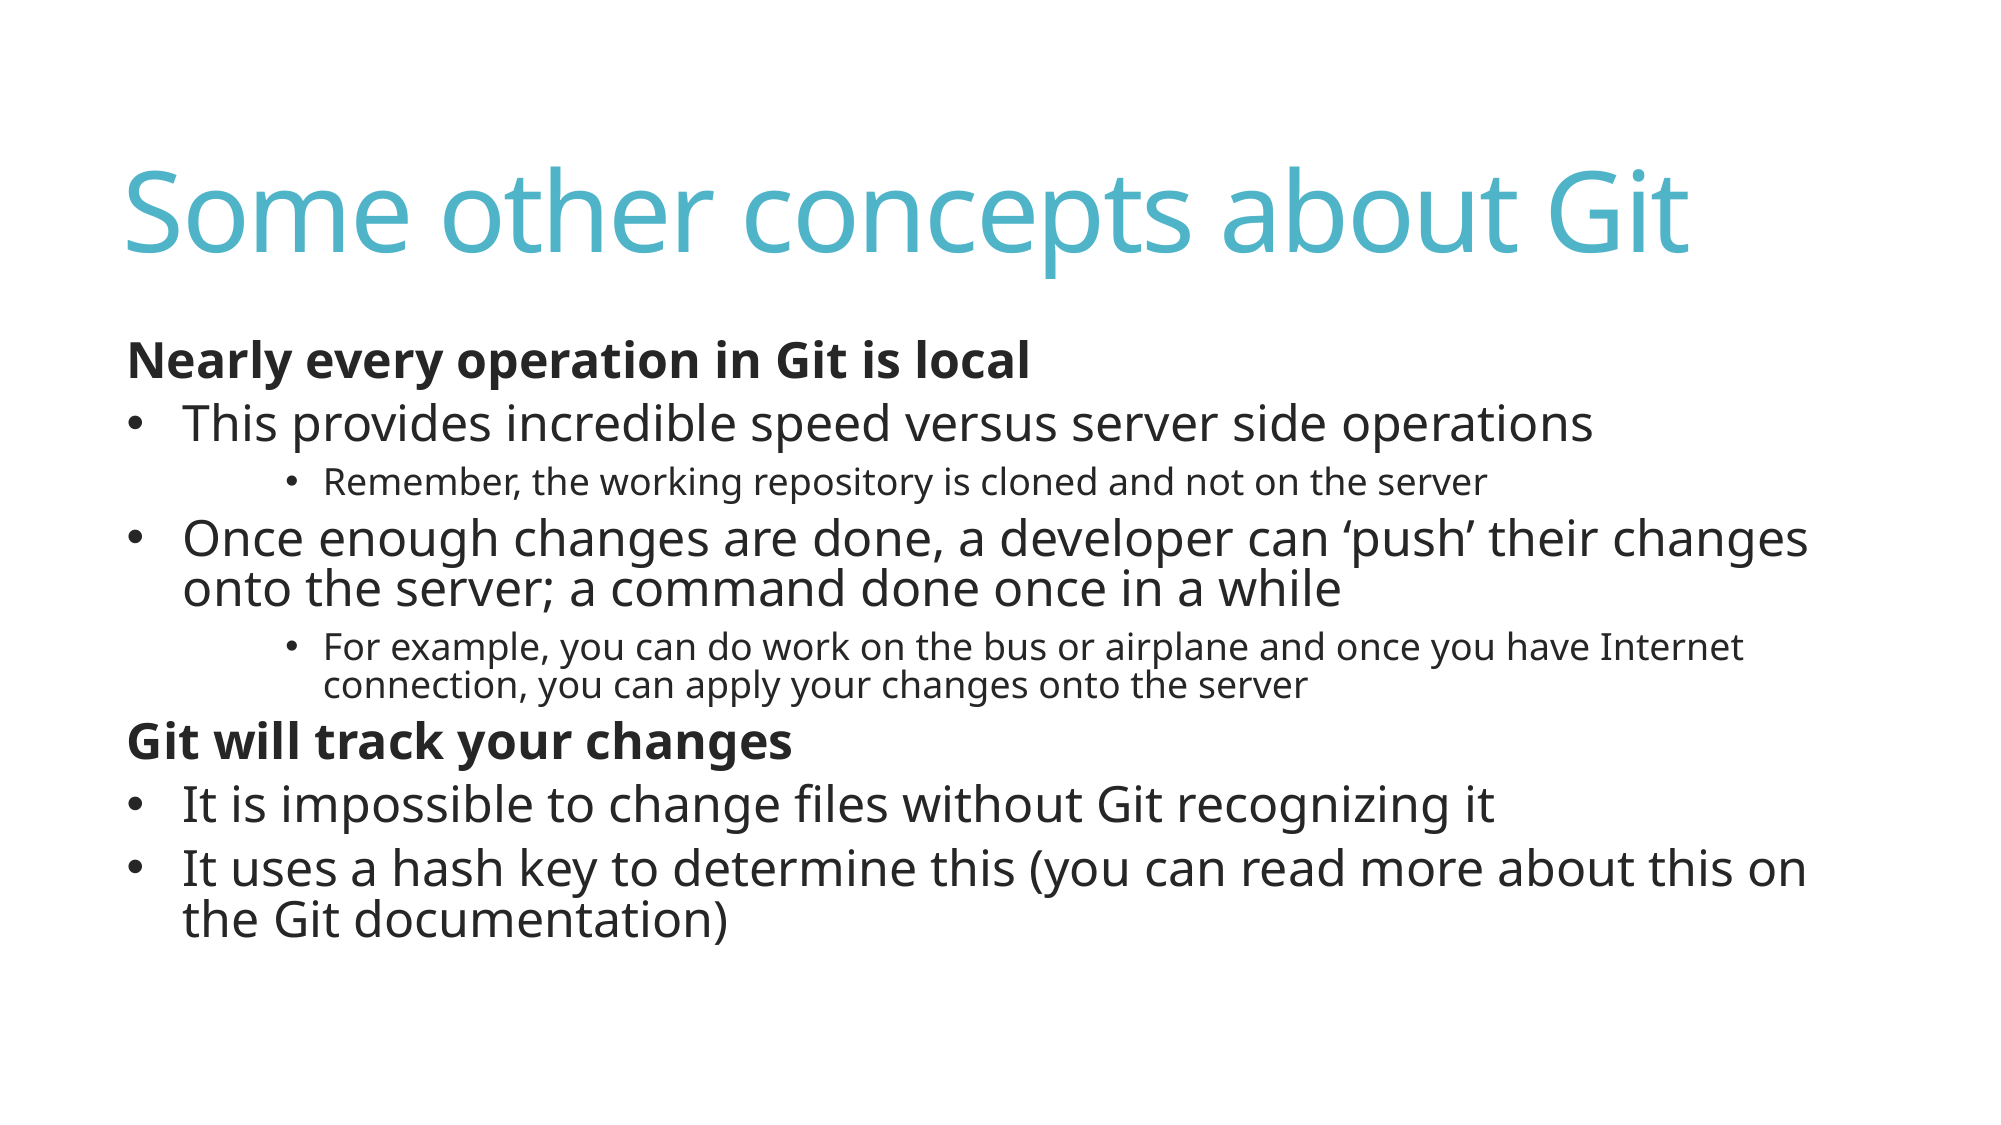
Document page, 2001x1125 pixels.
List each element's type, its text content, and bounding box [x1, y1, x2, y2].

title Some other concepts about Git [107, 81, 1875, 354]
list Nearly every operation in Git is local This provides incredible speed versus server side operations Remember, the working repository is cloned and not on the server Once enough changes are done, a developer can ‘push’ their changes onto the server; a command done once in a while For example, you can do work on the bus or airplane and once you have Internet connection, you can apply your changes onto the server Git will track your changes It is impossible to change files without Git recognizing it It uses a hash key to determine this (you can read more about this on the Git documentation) [111, 329, 1876, 1000]
